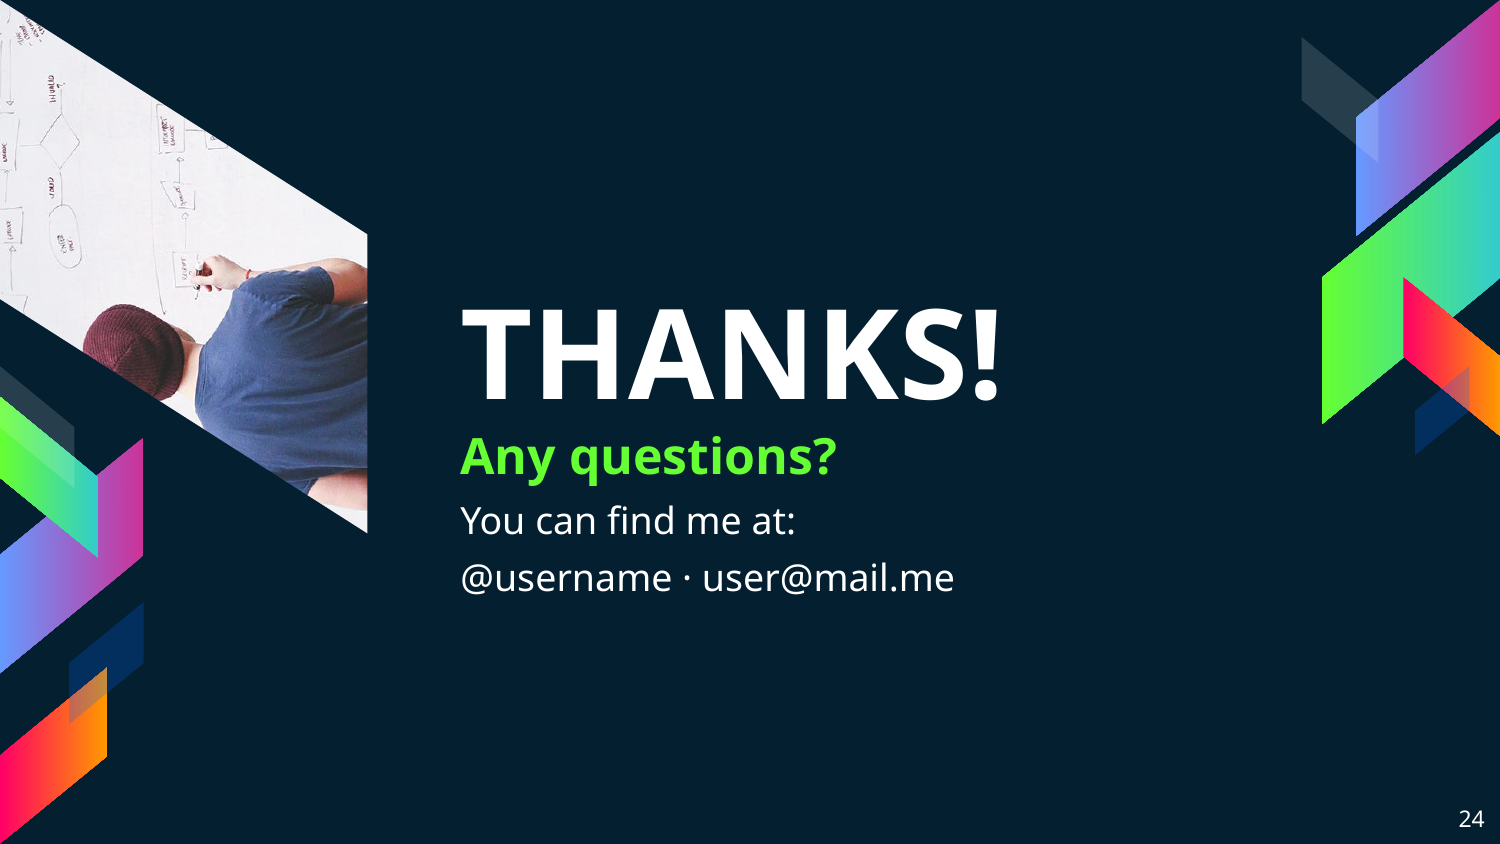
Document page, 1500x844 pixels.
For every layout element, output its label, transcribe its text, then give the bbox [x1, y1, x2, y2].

subtitle Any questions? You can find me at: @username · user@mail.me [445, 409, 1256, 648]
picture [0, 0, 451, 534]
slide_number ‹#› [1403, 789, 1500, 844]
title THANKS! [455, 249, 1051, 409]
